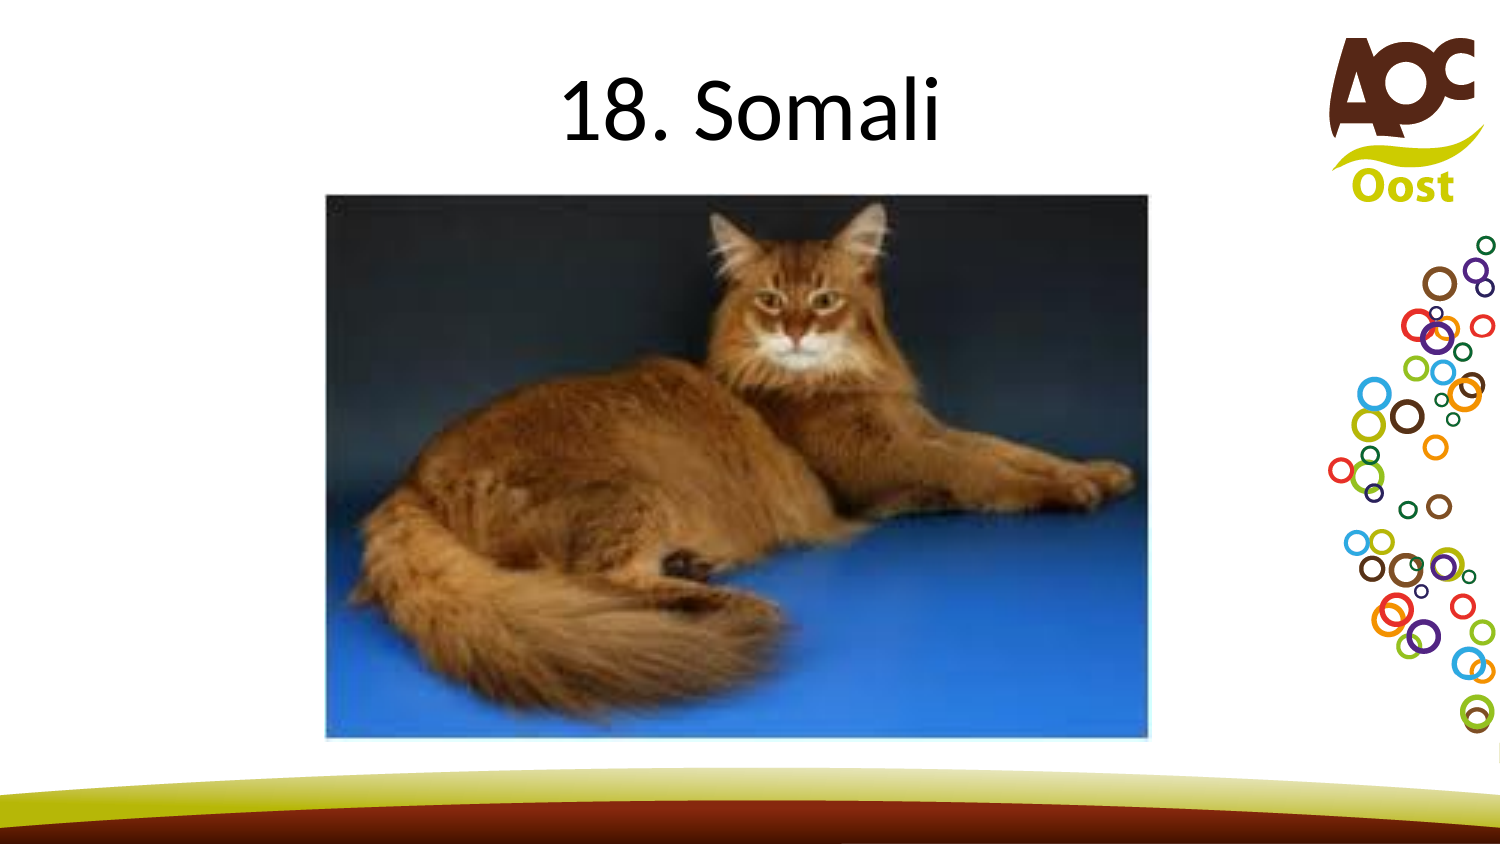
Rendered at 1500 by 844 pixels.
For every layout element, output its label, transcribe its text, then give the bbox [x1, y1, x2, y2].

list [324, 192, 1152, 742]
picture [0, 0, 1500, 844]
title 18. Somali [75, 33, 1425, 175]
